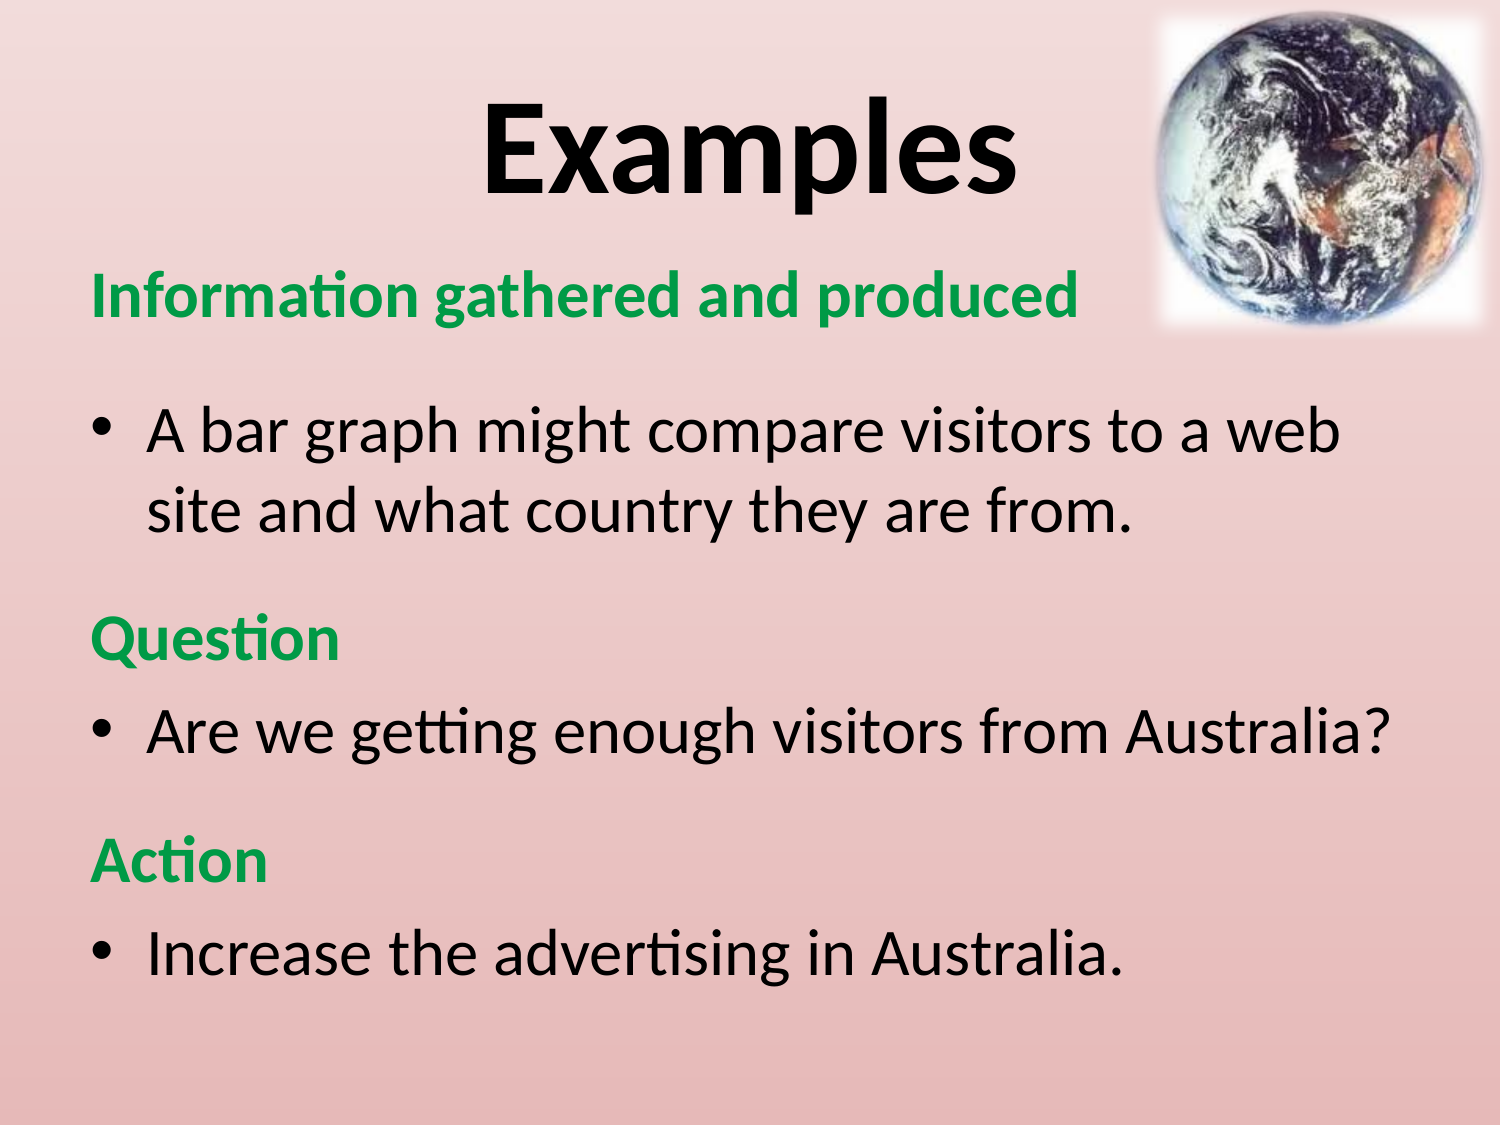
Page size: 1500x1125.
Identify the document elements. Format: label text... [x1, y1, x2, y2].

picture [1141, 0, 1500, 344]
title Examples [75, 45, 1136, 233]
list Information gathered and produced A bar graph might compare visitors to a web site and what country they are from. Question Are we getting enough visitors from Australia? Action Increase the advertising in Australia. [75, 243, 1425, 1083]
